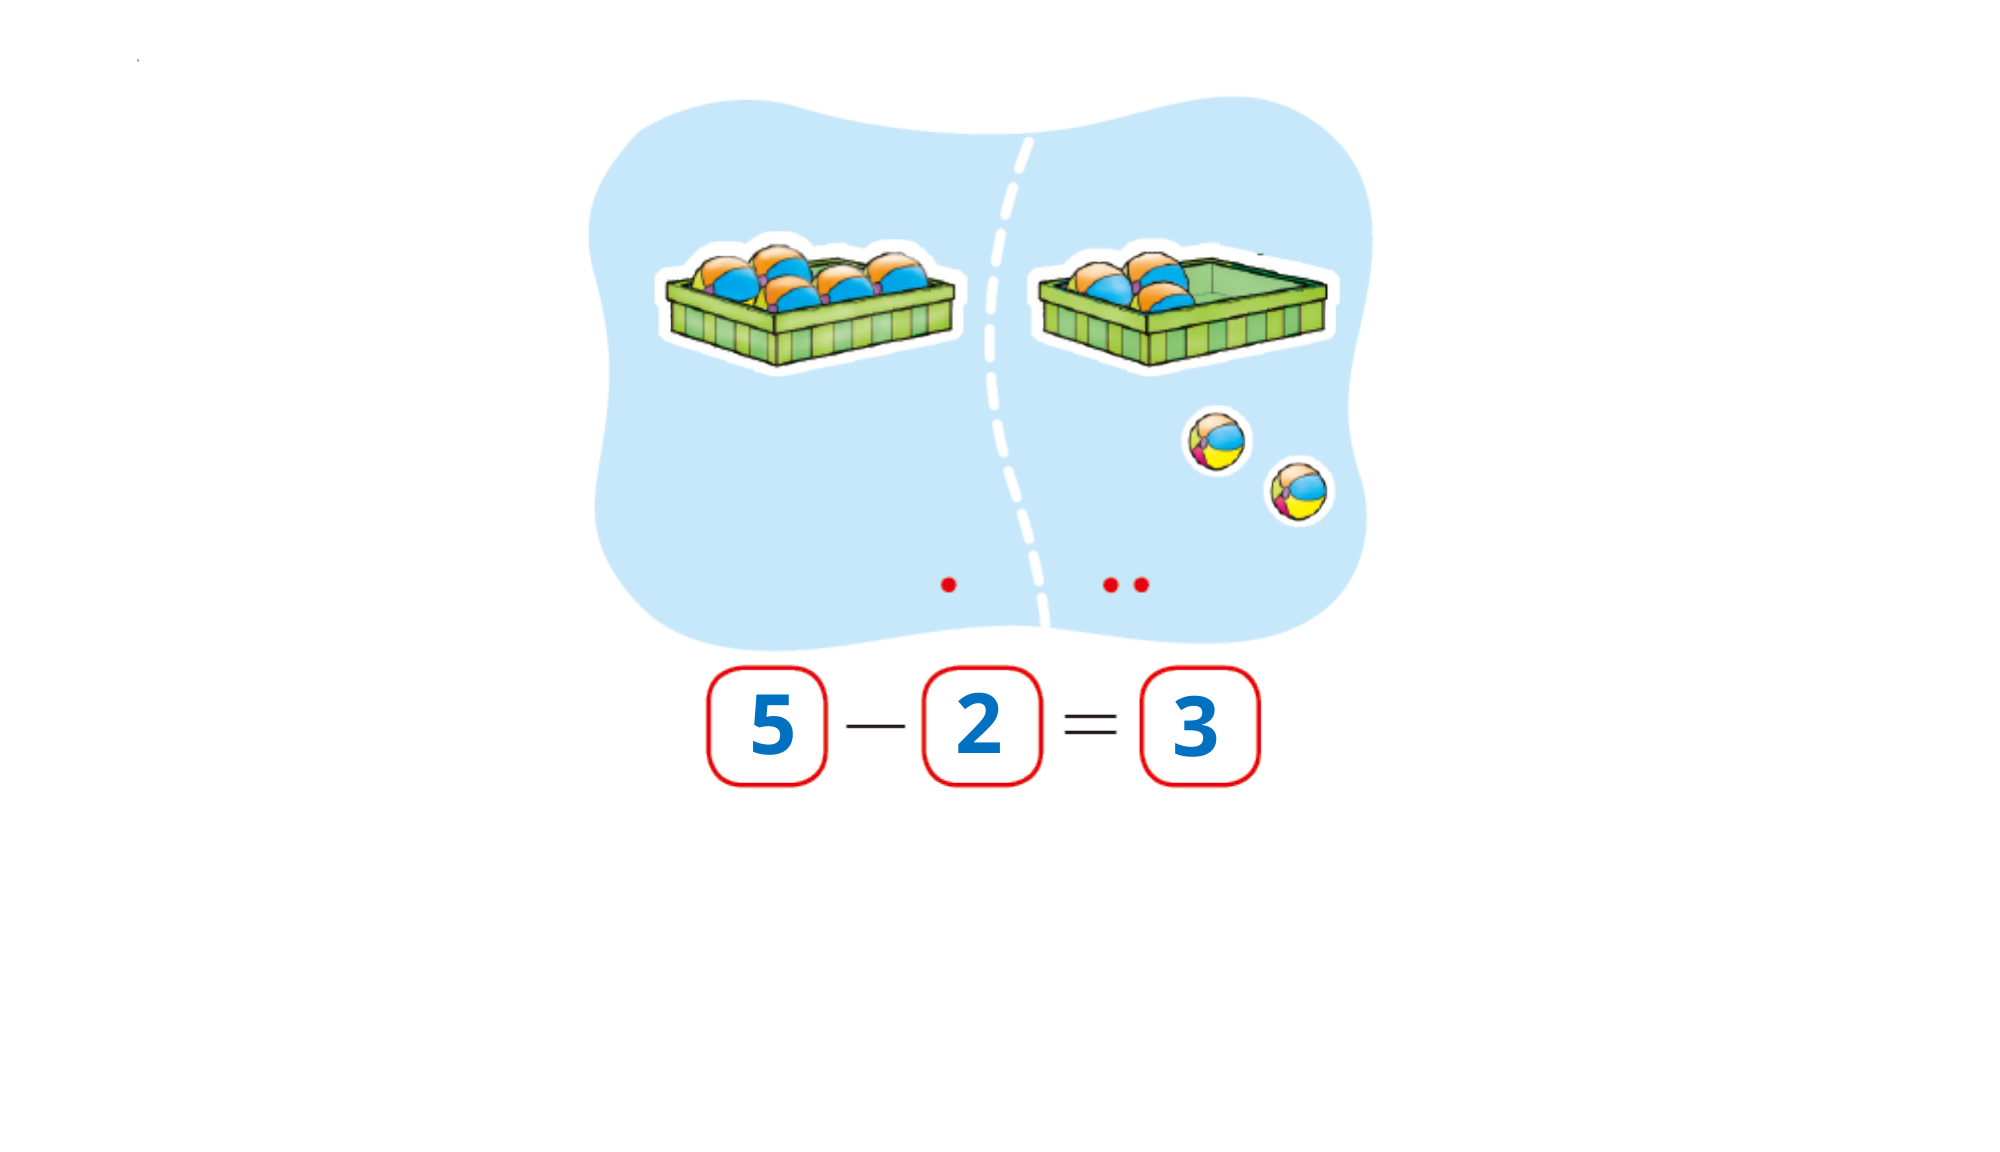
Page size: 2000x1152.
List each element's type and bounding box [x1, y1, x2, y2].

text_box [736, 662, 1234, 782]
picture [587, 88, 1380, 797]
